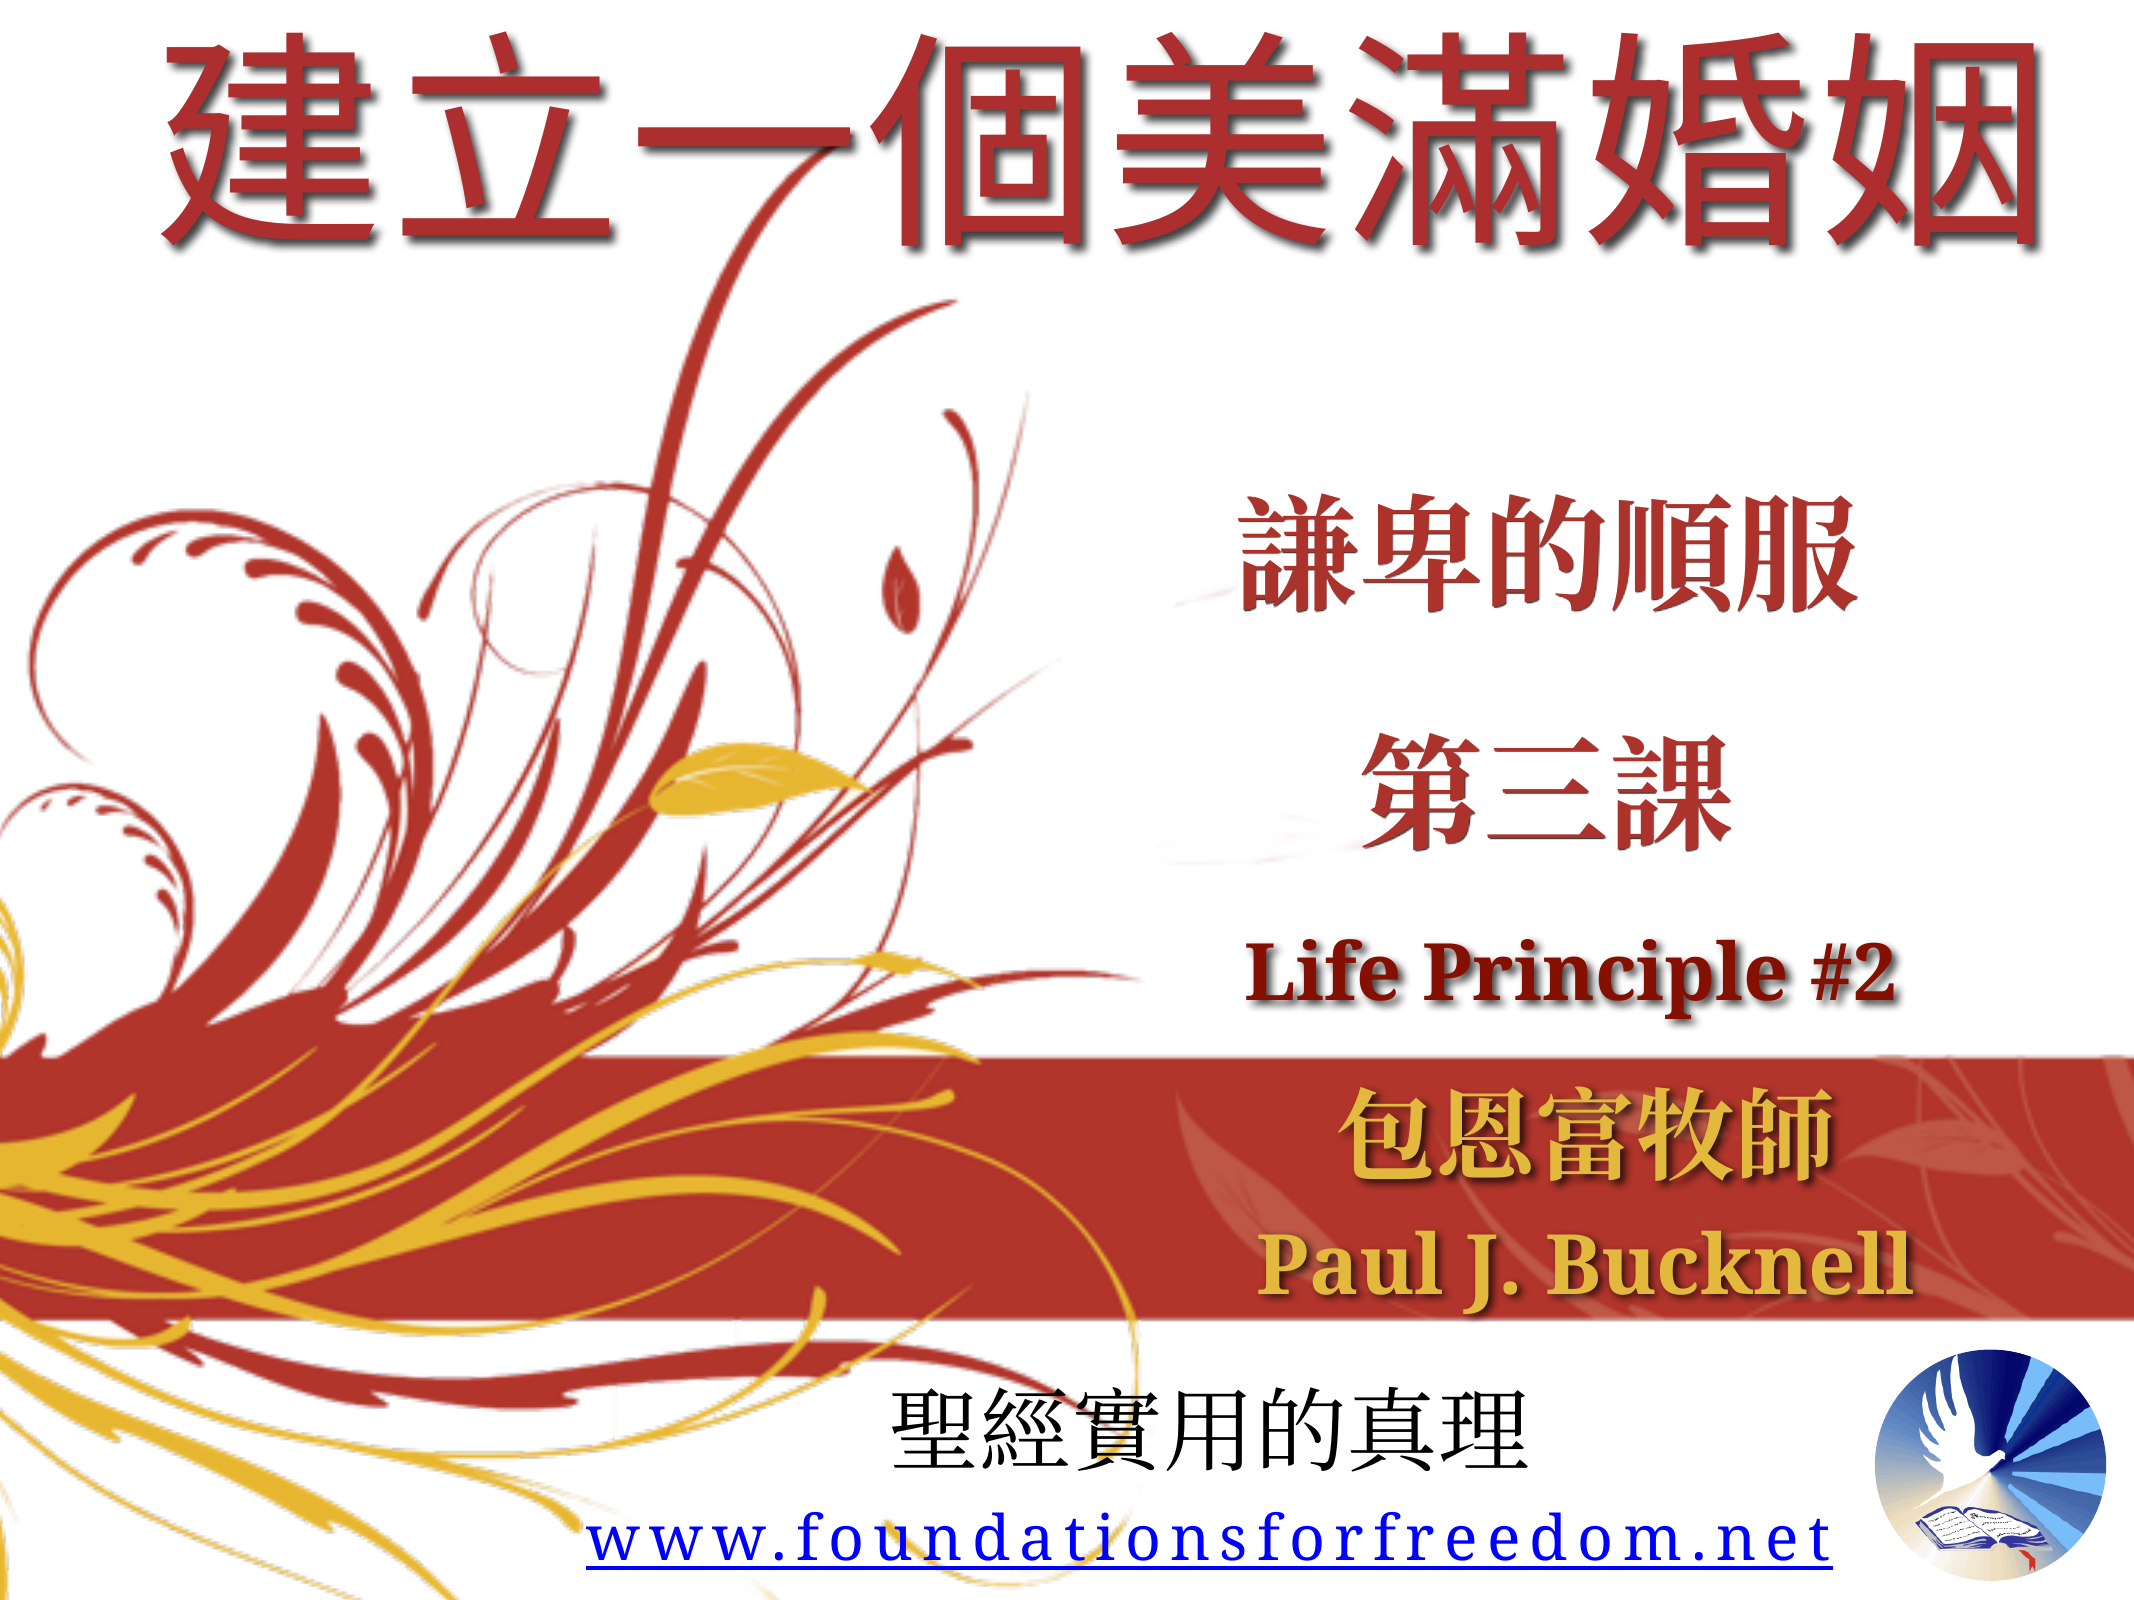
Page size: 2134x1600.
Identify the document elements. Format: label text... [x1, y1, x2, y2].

text_box 建立一個美滿婚姻 [123, 8, 2079, 94]
picture [0, 98, 2134, 1600]
